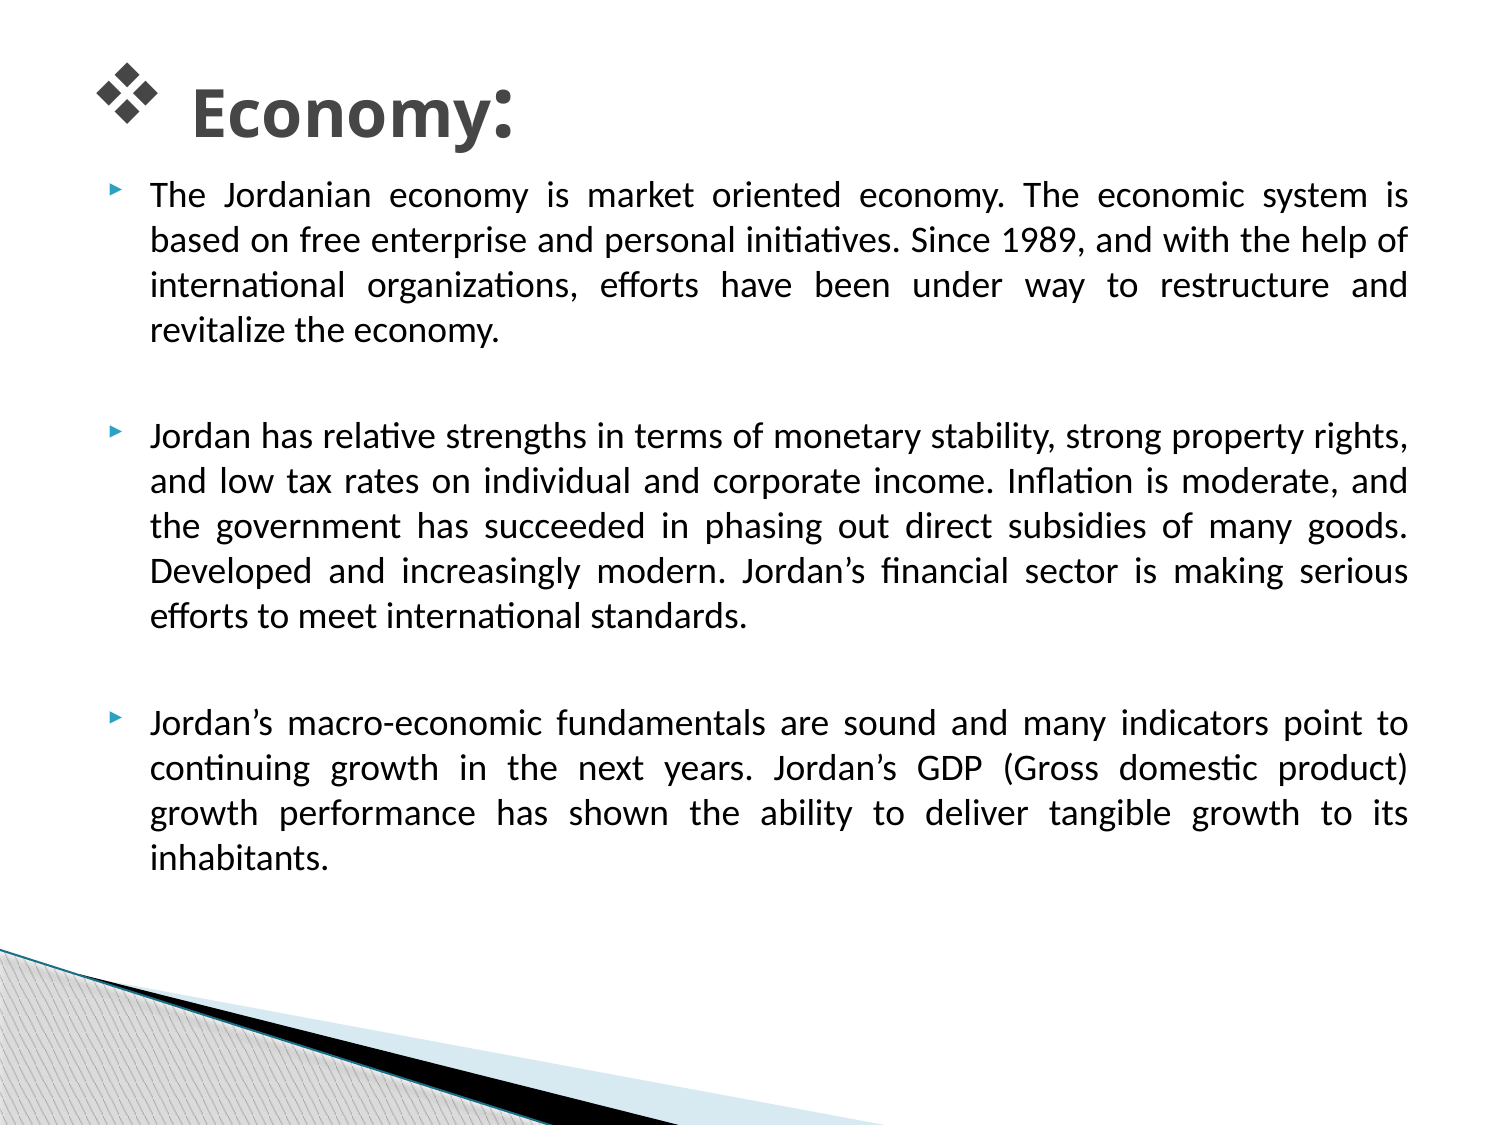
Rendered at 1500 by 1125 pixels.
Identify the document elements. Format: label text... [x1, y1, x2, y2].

title Economy: [75, 45, 1425, 163]
list The Jordanian economy is market oriented economy. The economic system is based on free enterprise and personal initiatives. Since 1989, and with the help of international organizations, efforts have been under way to restructure and revitalize the economy. Jordan has relative strengths in terms of monetary stability, strong property rights, and low tax rates on individual and corporate income. Inflation is moderate, and the government has succeeded in phasing out direct subsidies of many goods. Developed and increasingly modern. Jordan’s financial sector is making serious efforts to meet international standards. Jordan’s macro-economic fundamentals are sound and many indicators point to continuing growth in the next years. Jordan’s GDP (Gross domestic product) growth performance has shown the ability to deliver tangible growth to its inhabitants. [75, 163, 1425, 986]
